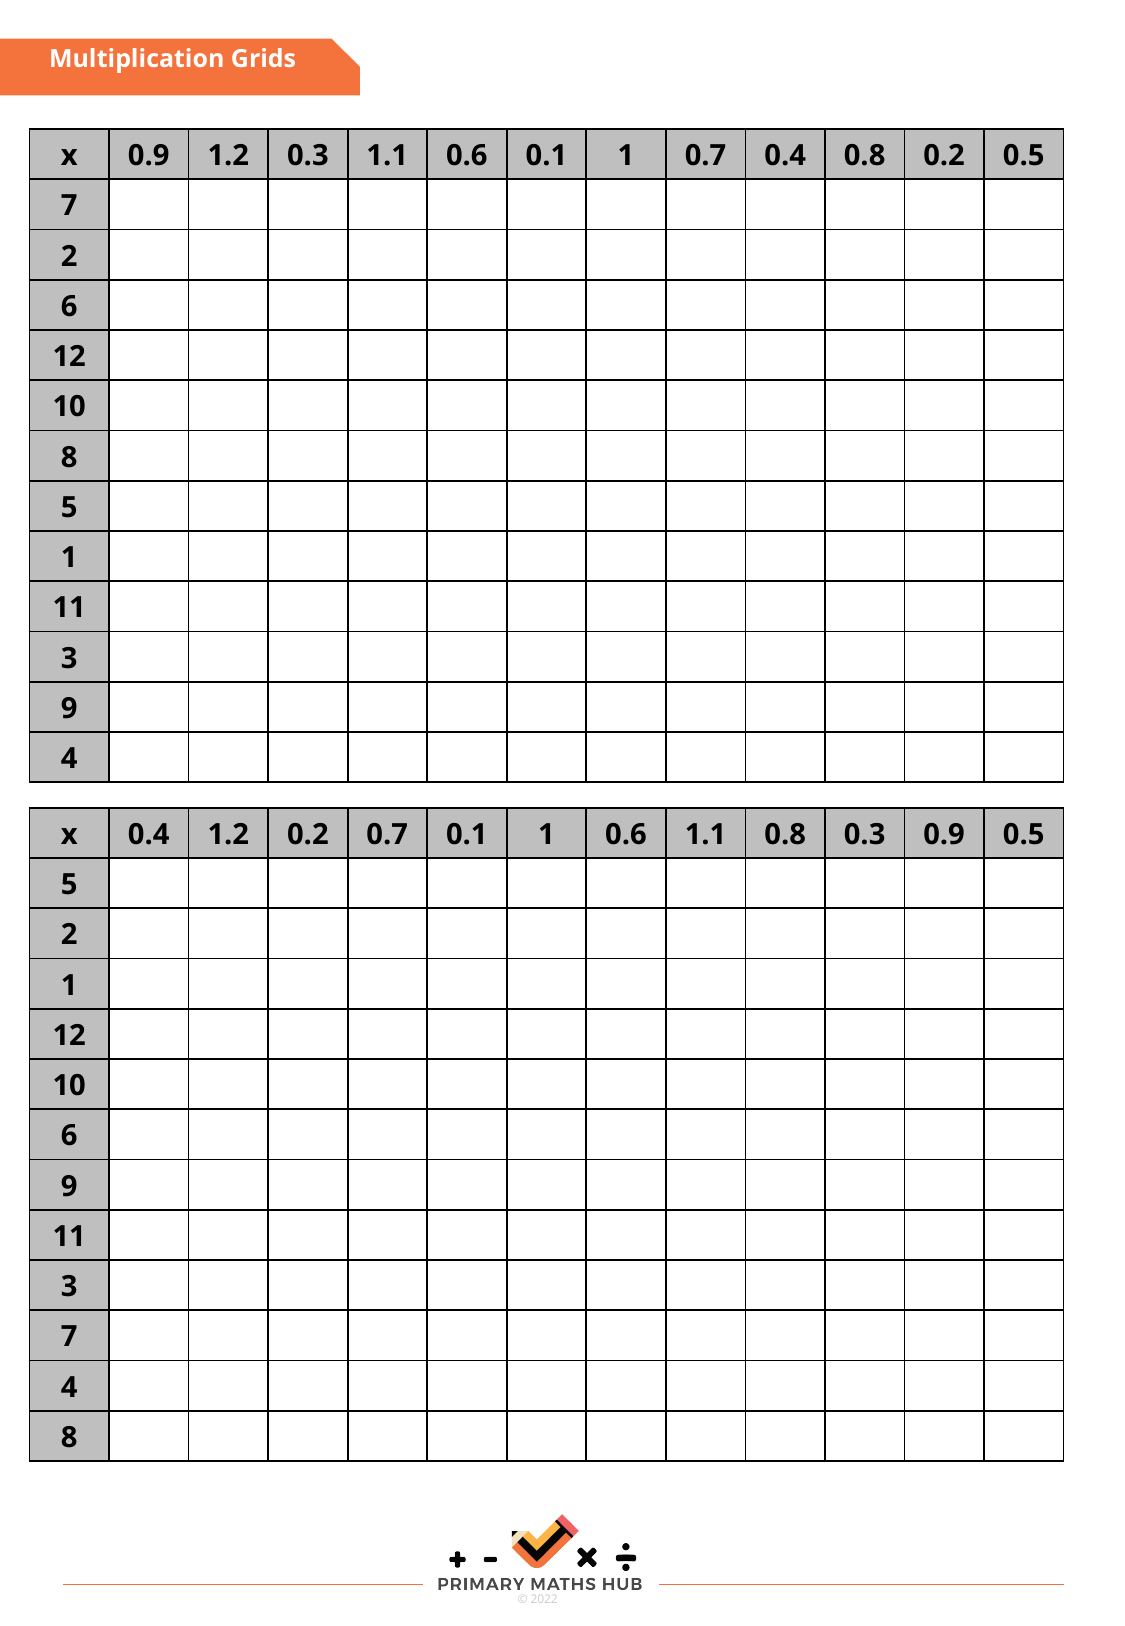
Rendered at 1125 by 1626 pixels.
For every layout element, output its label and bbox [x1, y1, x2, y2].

table_cell [905, 431, 983, 480]
table_cell [985, 331, 1063, 379]
table_cell [189, 431, 267, 480]
table_cell [746, 582, 824, 631]
table_cell [508, 733, 585, 781]
table_cell [349, 1361, 426, 1410]
table_header [30, 130, 108, 178]
table_cell [349, 381, 426, 430]
table_cell [667, 230, 745, 279]
table_cell [30, 431, 108, 480]
table_cell [189, 482, 267, 530]
table_cell [905, 482, 983, 530]
table_cell [826, 1361, 904, 1410]
table_cell [746, 733, 824, 781]
table_cell [428, 1010, 506, 1058]
table_cell [428, 733, 506, 781]
table_cell [189, 1060, 267, 1108]
table_cell [269, 381, 347, 430]
table_cell [826, 230, 904, 279]
table_cell [349, 230, 426, 279]
table_cell [905, 632, 983, 681]
table_cell [189, 733, 267, 781]
table_cell [905, 331, 983, 379]
table_cell [985, 632, 1063, 681]
table_cell [985, 230, 1063, 279]
table_cell [905, 959, 983, 1008]
table_cell [985, 1211, 1063, 1259]
table_cell [349, 1060, 426, 1108]
table_cell [189, 1361, 267, 1410]
table_cell [110, 959, 188, 1008]
table_cell [905, 1361, 983, 1410]
table_cell [826, 683, 904, 731]
table_header [508, 809, 585, 857]
table_cell [269, 230, 347, 279]
text_box [429, 1584, 646, 1614]
table_cell [110, 331, 188, 379]
table_cell [746, 532, 824, 580]
table_cell [826, 482, 904, 530]
table_cell [189, 859, 267, 907]
table_cell [428, 482, 506, 530]
table_cell [985, 959, 1063, 1008]
table_cell [826, 959, 904, 1008]
table_cell [985, 909, 1063, 958]
table_header [189, 130, 267, 178]
table_cell [587, 683, 665, 731]
table_header [587, 130, 665, 178]
table_cell [826, 1261, 904, 1309]
table_cell [508, 180, 585, 229]
table_header [269, 130, 347, 178]
table_cell [667, 959, 745, 1008]
table_cell [428, 1412, 506, 1460]
table_cell [269, 733, 347, 781]
table_cell [587, 431, 665, 480]
table_cell [30, 1010, 108, 1058]
table_cell [587, 1010, 665, 1058]
table_cell [905, 1060, 983, 1108]
table_cell [587, 1311, 665, 1360]
table_cell [985, 381, 1063, 430]
table_cell [428, 1311, 506, 1360]
table_cell [269, 1361, 347, 1410]
table_cell [905, 180, 983, 229]
table_cell [110, 1211, 188, 1259]
table_cell [349, 1110, 426, 1159]
table_cell [746, 909, 824, 958]
table_cell [905, 230, 983, 279]
table_cell [30, 1060, 108, 1108]
table_cell [428, 632, 506, 681]
table_cell [30, 1412, 108, 1460]
table_cell [508, 959, 585, 1008]
table_header [826, 809, 904, 857]
table_cell [587, 909, 665, 958]
table_cell [30, 1160, 108, 1209]
table_cell [508, 281, 585, 329]
table_cell [587, 1261, 665, 1309]
table_cell [269, 1412, 347, 1460]
table_cell [30, 683, 108, 731]
table_cell [746, 1261, 824, 1309]
table_cell [508, 1060, 585, 1108]
table_header [30, 809, 108, 857]
table_cell [508, 1160, 585, 1209]
table_cell [667, 1311, 745, 1360]
table_cell [508, 582, 585, 631]
table_cell [30, 281, 108, 329]
table_cell [428, 1160, 506, 1209]
table_header [428, 130, 506, 178]
table_cell [110, 1311, 188, 1360]
table_cell [508, 1361, 585, 1410]
table_cell [189, 1311, 267, 1360]
table_cell [667, 381, 745, 430]
table_cell [508, 532, 585, 580]
table_cell [985, 1110, 1063, 1159]
table_cell [746, 859, 824, 907]
table_cell [905, 1261, 983, 1309]
table_header [826, 130, 904, 178]
table_cell [746, 431, 824, 480]
table_cell [428, 532, 506, 580]
table_cell [349, 331, 426, 379]
table_cell [905, 381, 983, 430]
table_cell [189, 1412, 267, 1460]
table_cell [349, 582, 426, 631]
table_cell [746, 1361, 824, 1410]
table_cell [667, 632, 745, 681]
table_header [349, 130, 426, 178]
table_cell [110, 482, 188, 530]
table_cell [30, 909, 108, 958]
table_cell [746, 1211, 824, 1259]
table_cell [428, 683, 506, 731]
table_cell [269, 482, 347, 530]
table_cell [587, 482, 665, 530]
table_cell [110, 733, 188, 781]
table_cell [826, 331, 904, 379]
table_cell [746, 482, 824, 530]
table_cell [826, 582, 904, 631]
table_cell [508, 683, 585, 731]
table_cell [826, 859, 904, 907]
table_cell [189, 1110, 267, 1159]
table_cell [30, 632, 108, 681]
table_cell [349, 683, 426, 731]
table_cell [905, 1211, 983, 1259]
table_cell [189, 230, 267, 279]
table_cell [349, 180, 426, 229]
table_cell [667, 281, 745, 329]
table_cell [508, 1211, 585, 1259]
table_cell [428, 331, 506, 379]
table_cell [428, 859, 506, 907]
table_cell [508, 859, 585, 907]
table_cell [667, 1211, 745, 1259]
table_header [985, 809, 1063, 857]
table_cell [826, 281, 904, 329]
table_cell [587, 281, 665, 329]
table_cell [985, 1160, 1063, 1209]
table_cell [30, 532, 108, 580]
table_cell [508, 1010, 585, 1058]
table_cell [30, 1361, 108, 1410]
table_cell [110, 859, 188, 907]
table_cell [110, 1261, 188, 1309]
table_cell [269, 431, 347, 480]
table_cell [587, 859, 665, 907]
table_cell [428, 1361, 506, 1410]
table_cell [349, 959, 426, 1008]
table_cell [269, 1110, 347, 1159]
table_header [985, 130, 1063, 178]
table_cell [587, 733, 665, 781]
table_cell [428, 281, 506, 329]
table_cell [826, 431, 904, 480]
table_cell [508, 1261, 585, 1309]
table_cell [428, 582, 506, 631]
table_header [110, 130, 188, 178]
table_cell [110, 632, 188, 681]
table_cell [30, 180, 108, 229]
table_cell [667, 1060, 745, 1108]
table_cell [746, 1412, 824, 1460]
table_cell [905, 1412, 983, 1460]
table_cell [349, 431, 426, 480]
table_cell [746, 1160, 824, 1209]
table_cell [110, 180, 188, 229]
table_cell [587, 1361, 665, 1410]
table_cell [587, 632, 665, 681]
table_cell [428, 381, 506, 430]
table_cell [587, 1160, 665, 1209]
table_cell [269, 1160, 347, 1209]
table_cell [826, 632, 904, 681]
table_cell [428, 1110, 506, 1159]
table_cell [746, 959, 824, 1008]
table_cell [110, 1412, 188, 1460]
table_cell [428, 1261, 506, 1309]
table_cell [587, 959, 665, 1008]
table_cell [189, 683, 267, 731]
table_cell [269, 532, 347, 580]
table_cell [428, 959, 506, 1008]
table_cell [189, 1211, 267, 1259]
table_cell [746, 1060, 824, 1108]
table_cell [110, 381, 188, 430]
table_cell [508, 331, 585, 379]
table_cell [349, 1010, 426, 1058]
table_cell [189, 959, 267, 1008]
table_cell [905, 683, 983, 731]
table_cell [189, 180, 267, 229]
table_cell [985, 1361, 1063, 1410]
table_cell [110, 1060, 188, 1108]
table_cell [667, 1110, 745, 1159]
table_cell [667, 683, 745, 731]
table_cell [667, 859, 745, 907]
table_cell [826, 1211, 904, 1259]
table_cell [349, 1160, 426, 1209]
table_header [905, 130, 983, 178]
table_cell [905, 1160, 983, 1209]
table_cell [826, 909, 904, 958]
table_header [667, 809, 745, 857]
table_cell [269, 1060, 347, 1108]
table_header [746, 809, 824, 857]
table_cell [587, 1412, 665, 1460]
table_cell [985, 733, 1063, 781]
table_cell [269, 683, 347, 731]
table_cell [189, 381, 267, 430]
table_header [110, 809, 188, 857]
table_cell [826, 1110, 904, 1159]
table_cell [587, 582, 665, 631]
table_cell [508, 1110, 585, 1159]
table_cell [826, 1060, 904, 1108]
table_header [508, 130, 585, 178]
table_cell [269, 331, 347, 379]
table_cell [667, 909, 745, 958]
table_cell [428, 180, 506, 229]
table_cell [428, 1211, 506, 1259]
table_cell [746, 632, 824, 681]
table_cell [30, 1110, 108, 1159]
table_cell [110, 230, 188, 279]
table_cell [269, 1211, 347, 1259]
table_cell [269, 632, 347, 681]
table_cell [985, 683, 1063, 731]
table_cell [905, 1010, 983, 1058]
table_cell [349, 1211, 426, 1259]
table_cell [189, 1261, 267, 1309]
table_cell [746, 381, 824, 430]
table_cell [30, 582, 108, 631]
table_cell [826, 733, 904, 781]
table_cell [349, 1311, 426, 1360]
table_cell [667, 180, 745, 229]
table_cell [110, 1361, 188, 1410]
table_cell [826, 1412, 904, 1460]
table_cell [110, 431, 188, 480]
table_cell [110, 281, 188, 329]
table_cell [30, 331, 108, 379]
table_cell [110, 532, 188, 580]
table_cell [667, 331, 745, 379]
table_cell [189, 1160, 267, 1209]
table_cell [905, 1110, 983, 1159]
table_cell [667, 582, 745, 631]
table_cell [905, 733, 983, 781]
table_cell [349, 1412, 426, 1460]
table_cell [587, 1060, 665, 1108]
table_cell [985, 431, 1063, 480]
table_cell [30, 859, 108, 907]
table_cell [667, 1412, 745, 1460]
table_cell [189, 632, 267, 681]
table_cell [667, 482, 745, 530]
table_cell [269, 180, 347, 229]
table_header [269, 809, 347, 857]
table_cell [30, 482, 108, 530]
table_cell [349, 632, 426, 681]
table_cell [746, 230, 824, 279]
table_cell [269, 1311, 347, 1360]
table_cell [508, 482, 585, 530]
table_cell [428, 431, 506, 480]
table_cell [826, 1311, 904, 1360]
table_cell [30, 733, 108, 781]
table_cell [349, 482, 426, 530]
table_cell [905, 859, 983, 907]
table_cell [587, 1211, 665, 1259]
table_cell [30, 1311, 108, 1360]
table_cell [349, 1261, 426, 1309]
table_cell [189, 331, 267, 379]
table_cell [985, 1311, 1063, 1360]
table_header [905, 809, 983, 857]
table_cell [985, 281, 1063, 329]
table_cell [826, 532, 904, 580]
table_cell [826, 180, 904, 229]
table_cell [587, 230, 665, 279]
table_cell [905, 532, 983, 580]
table_cell [508, 909, 585, 958]
table_cell [110, 909, 188, 958]
table_cell [269, 1261, 347, 1309]
table_cell [189, 909, 267, 958]
table_cell [269, 582, 347, 631]
table_cell [30, 959, 108, 1008]
table_cell [30, 381, 108, 430]
table_cell [587, 331, 665, 379]
table_cell [269, 959, 347, 1008]
table_cell [428, 230, 506, 279]
table_cell [349, 532, 426, 580]
table_cell [508, 381, 585, 430]
table_cell [985, 1412, 1063, 1460]
table_cell [110, 683, 188, 731]
table_cell [587, 532, 665, 580]
table_cell [587, 1110, 665, 1159]
table_cell [667, 1261, 745, 1309]
table_header [349, 809, 426, 857]
table_cell [189, 532, 267, 580]
picture [432, 1512, 648, 1597]
table_cell [587, 381, 665, 430]
table_header [428, 809, 506, 857]
table_cell [985, 859, 1063, 907]
table_cell [508, 632, 585, 681]
table_cell [110, 582, 188, 631]
table_cell [746, 1010, 824, 1058]
table_cell [985, 482, 1063, 530]
table_cell [428, 1060, 506, 1108]
table_cell [826, 1010, 904, 1058]
table_cell [985, 582, 1063, 631]
table_cell [905, 1311, 983, 1360]
table_cell [667, 431, 745, 480]
table_cell [189, 582, 267, 631]
table_cell [508, 431, 585, 480]
table_cell [269, 281, 347, 329]
table_cell [349, 909, 426, 958]
table_cell [110, 1110, 188, 1159]
table_cell [905, 281, 983, 329]
table_cell [826, 1160, 904, 1209]
table_cell [189, 281, 267, 329]
table_cell [667, 733, 745, 781]
table_cell [985, 1010, 1063, 1058]
table_cell [349, 733, 426, 781]
table_header [189, 809, 267, 857]
table_cell [667, 1361, 745, 1410]
table_header [746, 130, 824, 178]
table_header [587, 809, 665, 857]
table_cell [110, 1010, 188, 1058]
table_cell [349, 281, 426, 329]
table_cell [746, 180, 824, 229]
table_cell [985, 1060, 1063, 1108]
table_cell [905, 582, 983, 631]
table_cell [30, 1211, 108, 1259]
text_box [0, 37, 361, 97]
table_cell [508, 1412, 585, 1460]
table_cell [587, 180, 665, 229]
table_cell [30, 1261, 108, 1309]
table_cell [746, 281, 824, 329]
table_cell [826, 381, 904, 430]
table_cell [667, 532, 745, 580]
table_cell [189, 1010, 267, 1058]
table_cell [746, 683, 824, 731]
table_cell [428, 909, 506, 958]
table_cell [508, 230, 585, 279]
table_cell [985, 180, 1063, 229]
table_header [667, 130, 745, 178]
table_cell [508, 1311, 585, 1360]
table_cell [349, 859, 426, 907]
table_cell [269, 1010, 347, 1058]
table_cell [985, 532, 1063, 580]
table_cell [746, 1311, 824, 1360]
table_cell [746, 331, 824, 379]
table_cell [269, 859, 347, 907]
table_cell [110, 1160, 188, 1209]
table_cell [30, 230, 108, 279]
table_cell [746, 1110, 824, 1159]
table_cell [667, 1010, 745, 1058]
table_cell [905, 909, 983, 958]
table_cell [667, 1160, 745, 1209]
table_cell [269, 909, 347, 958]
table_cell [985, 1261, 1063, 1309]
